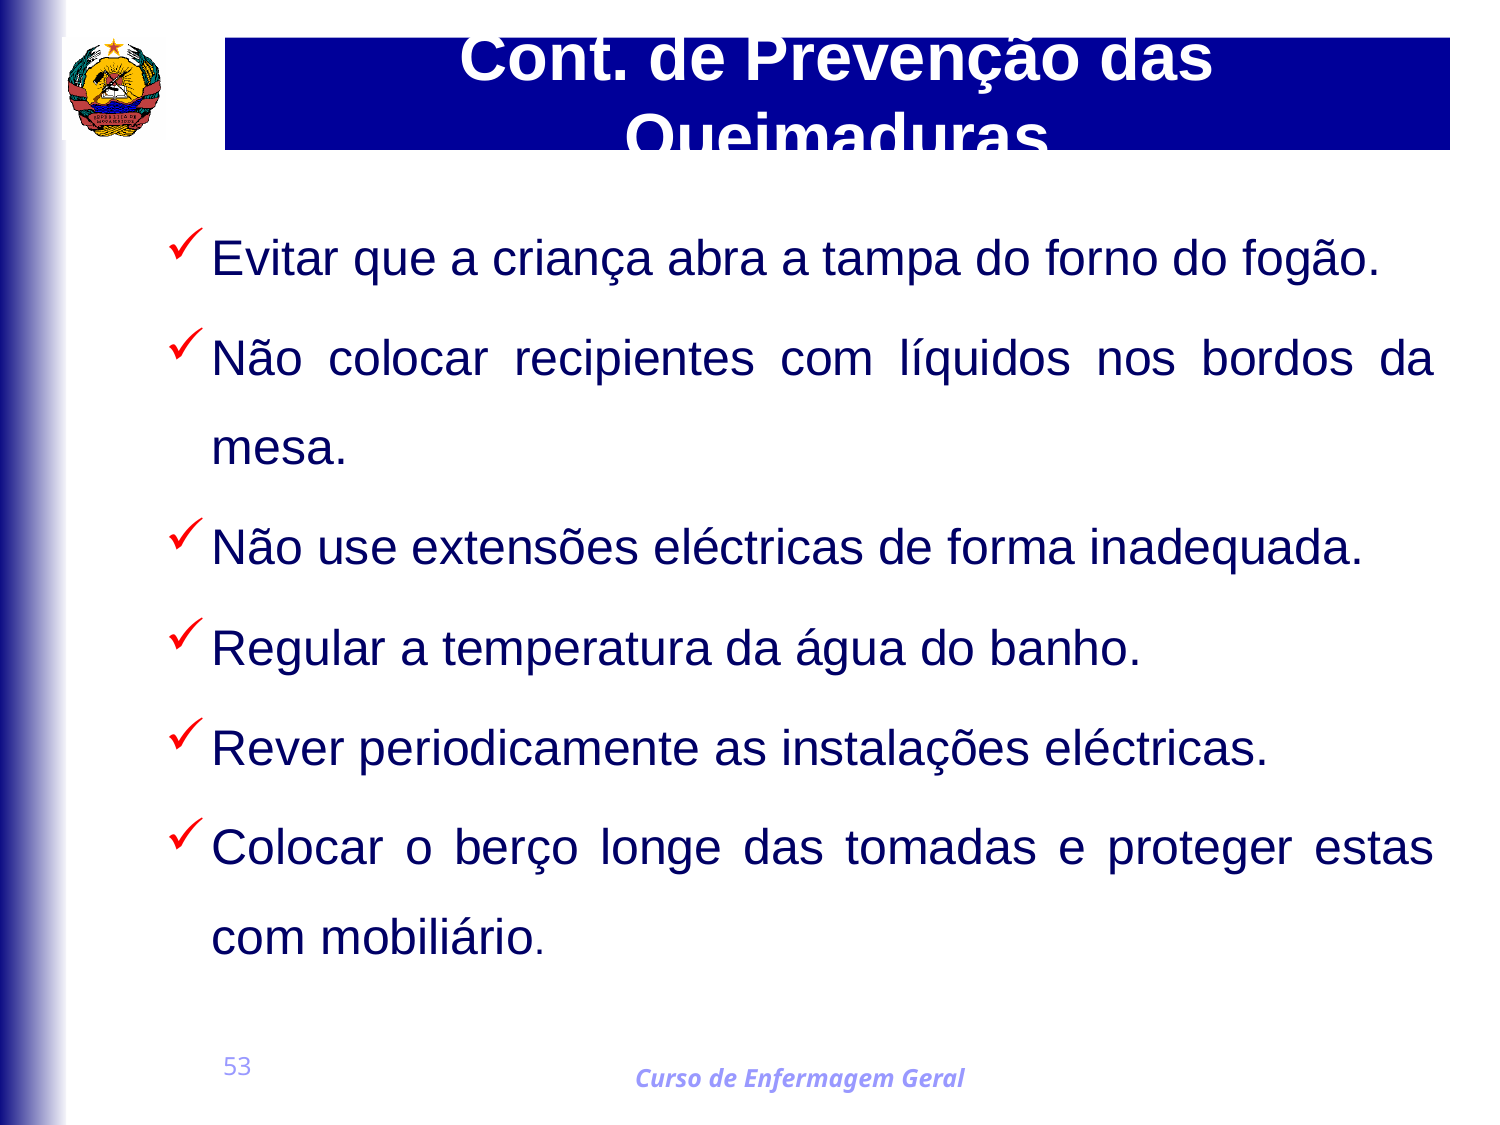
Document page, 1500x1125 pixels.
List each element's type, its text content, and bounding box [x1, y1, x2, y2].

list Evitar que a criança abra a tampa do forno do fogão. Não colocar recipientes com líquidos nos bordos da mesa. Não use extensões eléctricas de forma inadequada. Regular a temperatura da água do banho. Rever periodicamente as instalações eléctricas. Colocar o berço longe das tomadas e proteger estas com mobiliário. [74, 187, 1451, 1013]
footer Curso de Enfermagem Geral [499, 1049, 1101, 1101]
title Cont. de Prevenção das Queimaduras [224, 37, 1451, 151]
slide_number 53 [62, 1037, 413, 1098]
